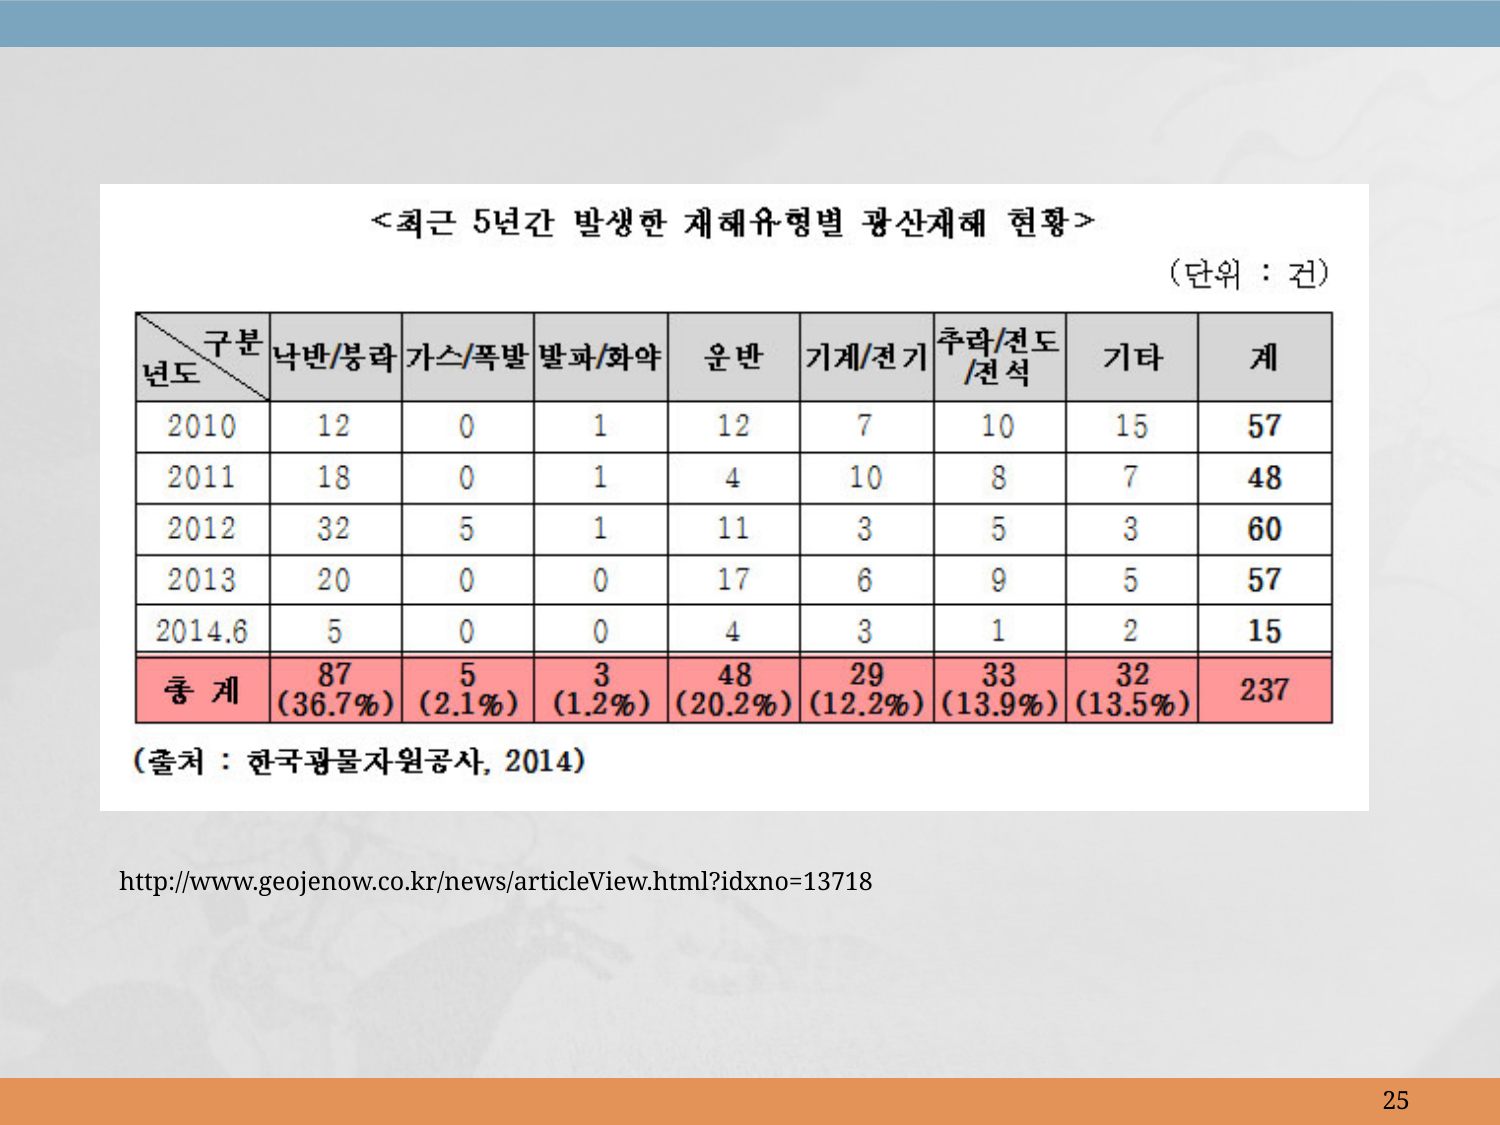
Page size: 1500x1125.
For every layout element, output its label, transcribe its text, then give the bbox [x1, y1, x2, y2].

text_box http://www.geojenow.co.kr/news/articleView.html?idxno=13718 [104, 857, 1128, 903]
slide_number 25 [1074, 1078, 1425, 1125]
picture [100, 184, 1369, 811]
